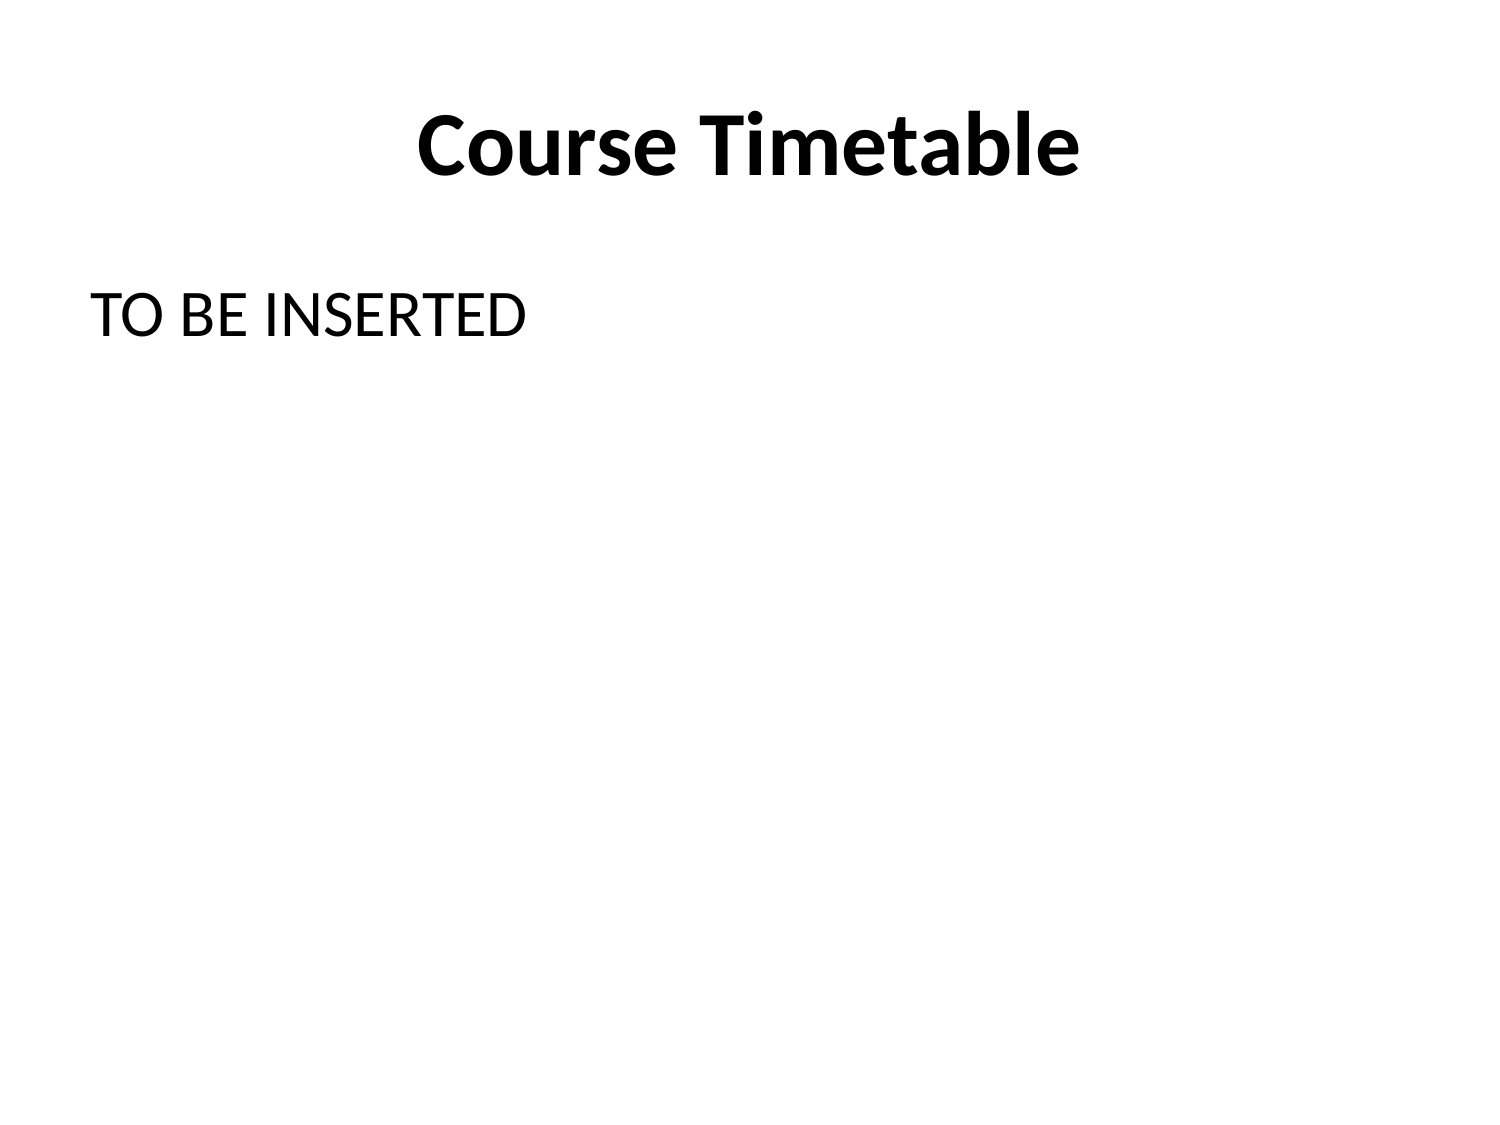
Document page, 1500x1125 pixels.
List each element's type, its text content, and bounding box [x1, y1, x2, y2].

list TO BE INSERTED [75, 262, 1425, 1005]
title Course Timetable [75, 45, 1425, 233]
